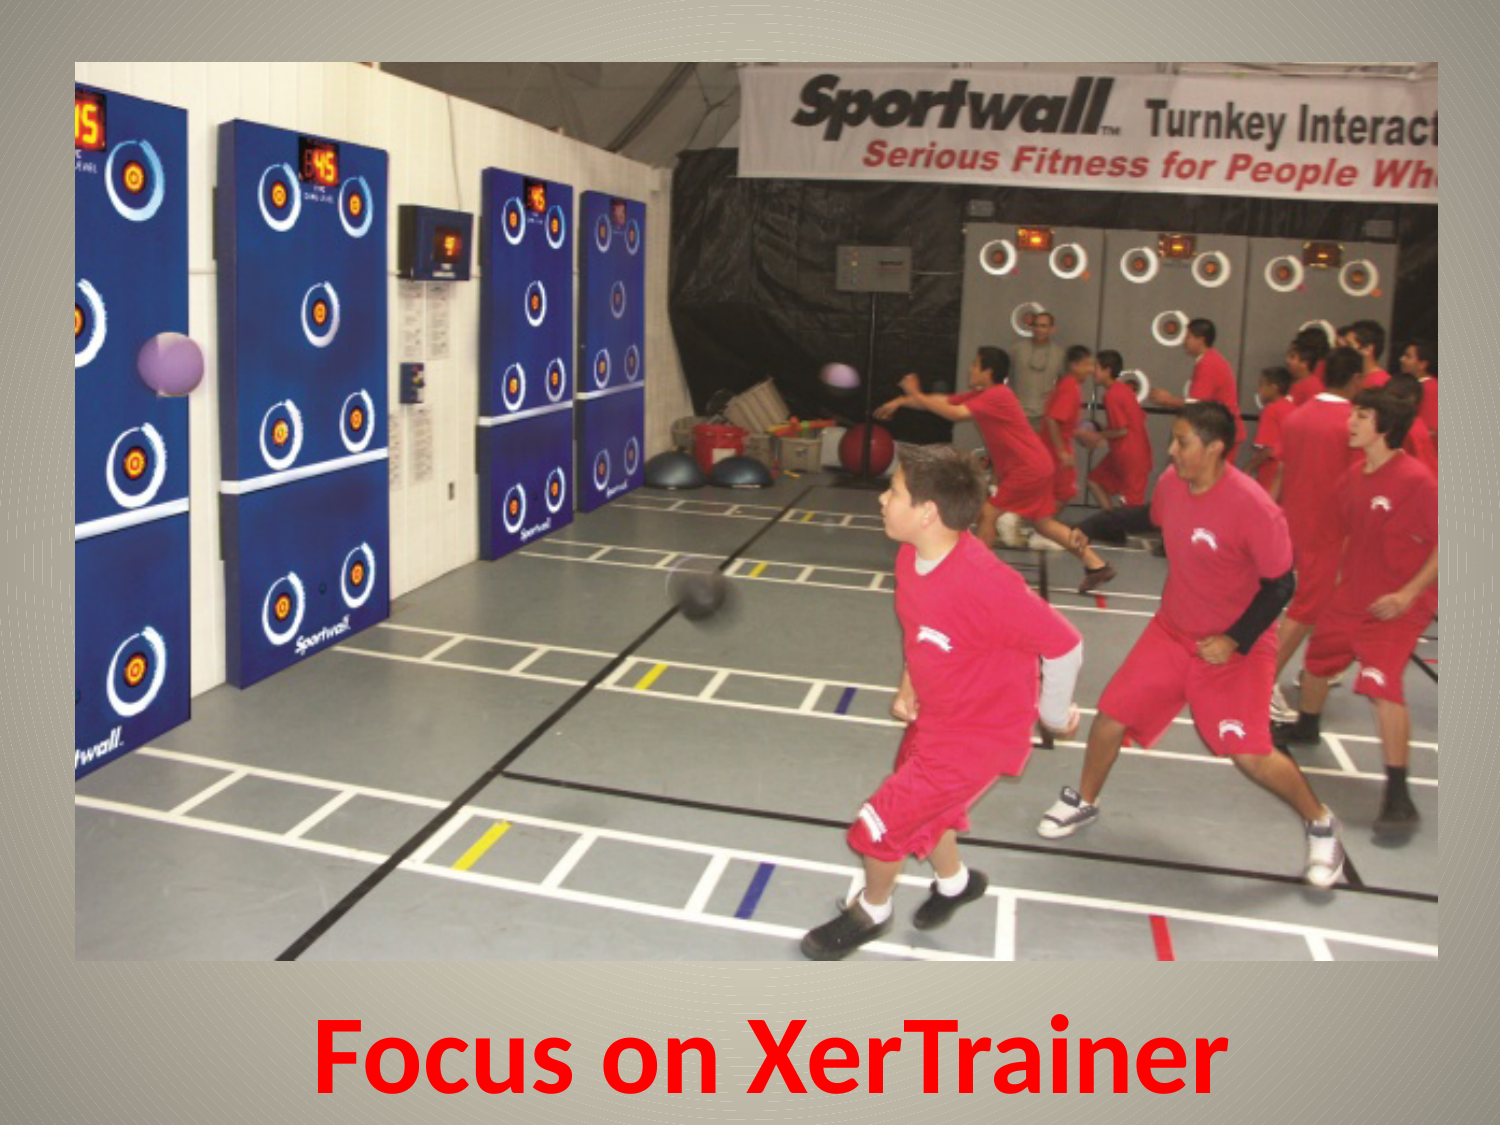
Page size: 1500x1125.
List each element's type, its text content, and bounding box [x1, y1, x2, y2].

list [74, 62, 1438, 961]
text_box Focus on XerTrainer [297, 973, 1247, 1124]
